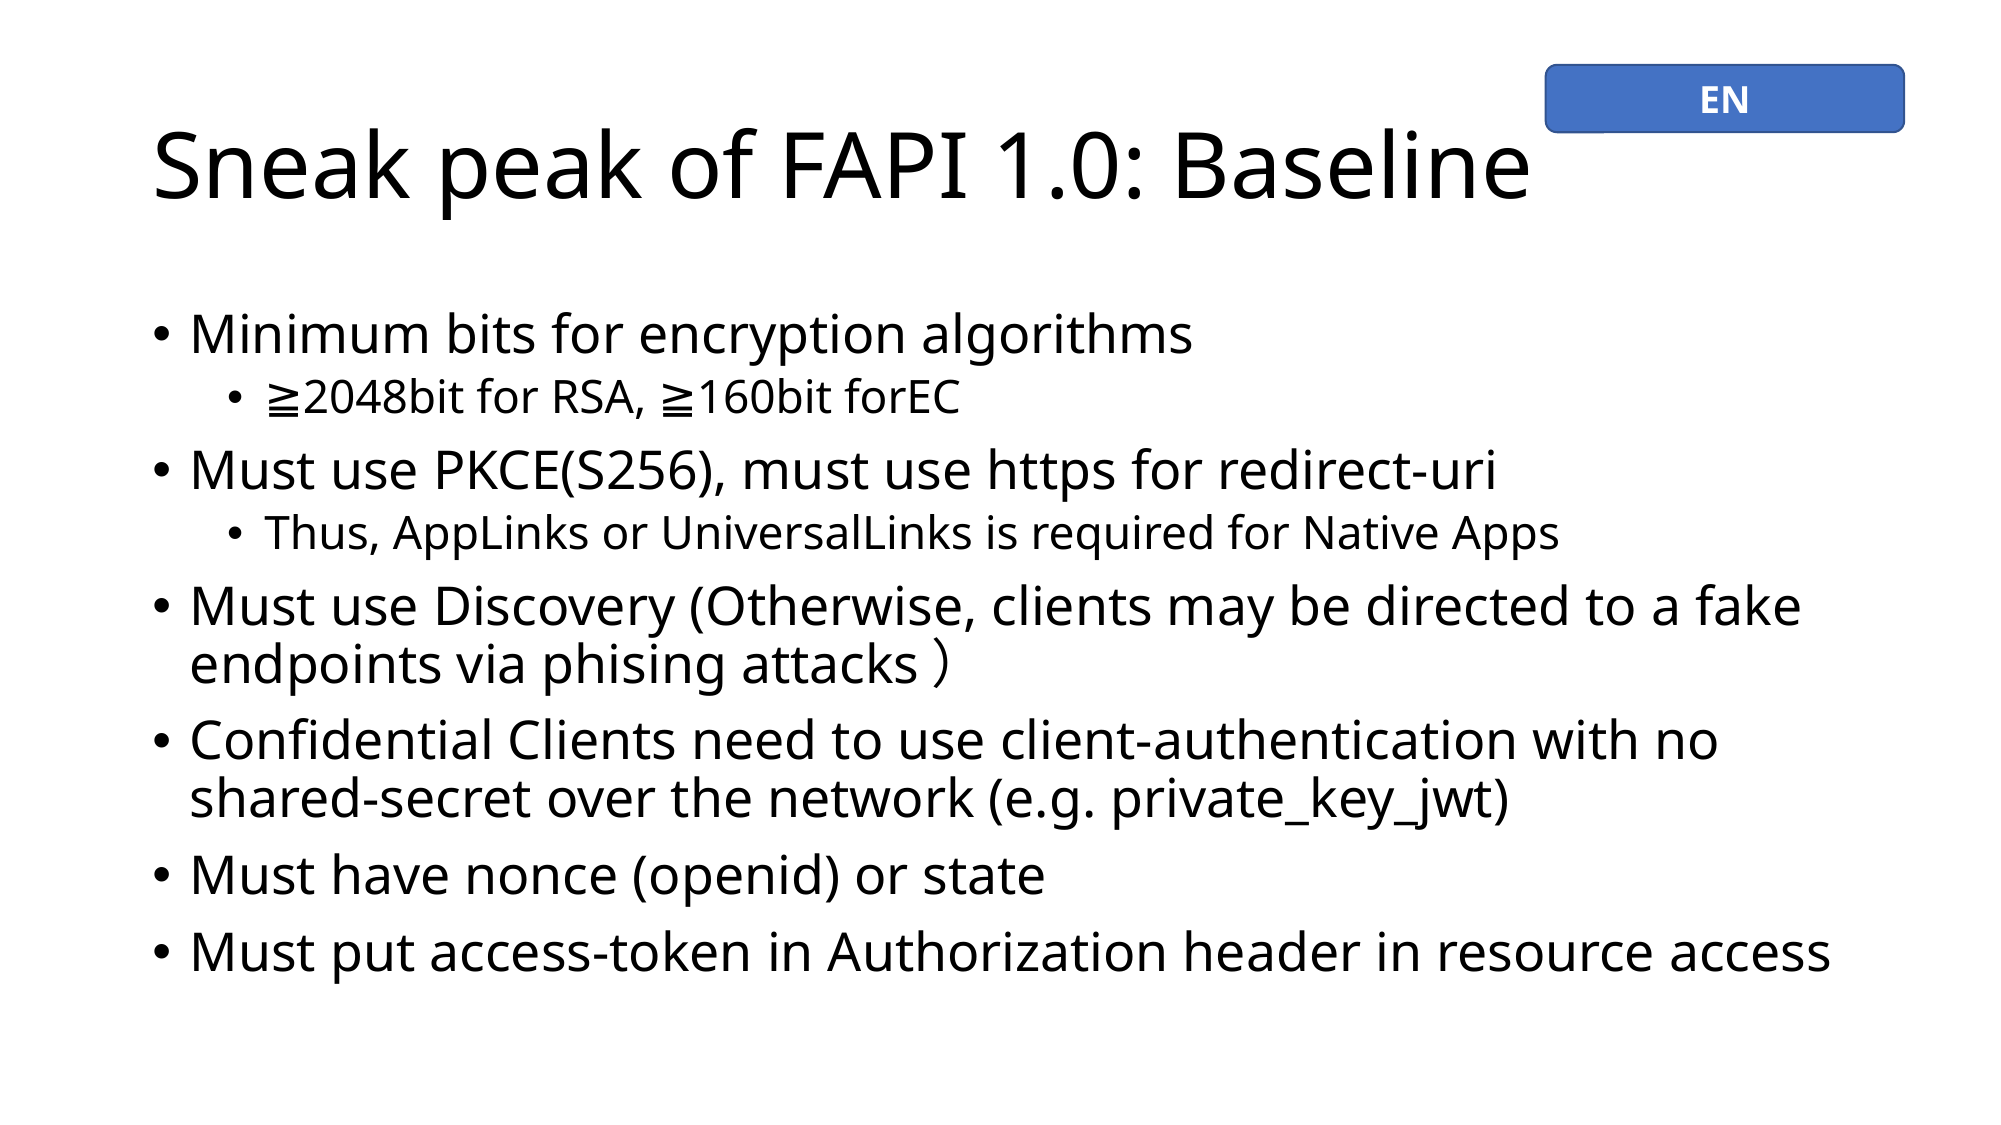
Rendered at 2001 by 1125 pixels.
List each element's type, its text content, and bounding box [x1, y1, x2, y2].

list Minimum bits for encryption algorithms ≧2048bit for RSA, ≧160bit forEC Must use PKCE(S256), must use https for redirect-uri Thus, AppLinks or UniversalLinks is required for Native Apps Must use Discovery (Otherwise, clients may be directed to a fake endpoints via phising attacks） Confidential Clients need to use client-authentication with no shared-secret over the network (e.g. private_key_jwt) Must have nonce (openid) or state Must put access-token in Authorization header in resource access [137, 299, 1863, 1037]
text_box EN [1544, 63, 1906, 134]
title Sneak peak of FAPI 1.0: Baseline [137, 59, 1863, 278]
